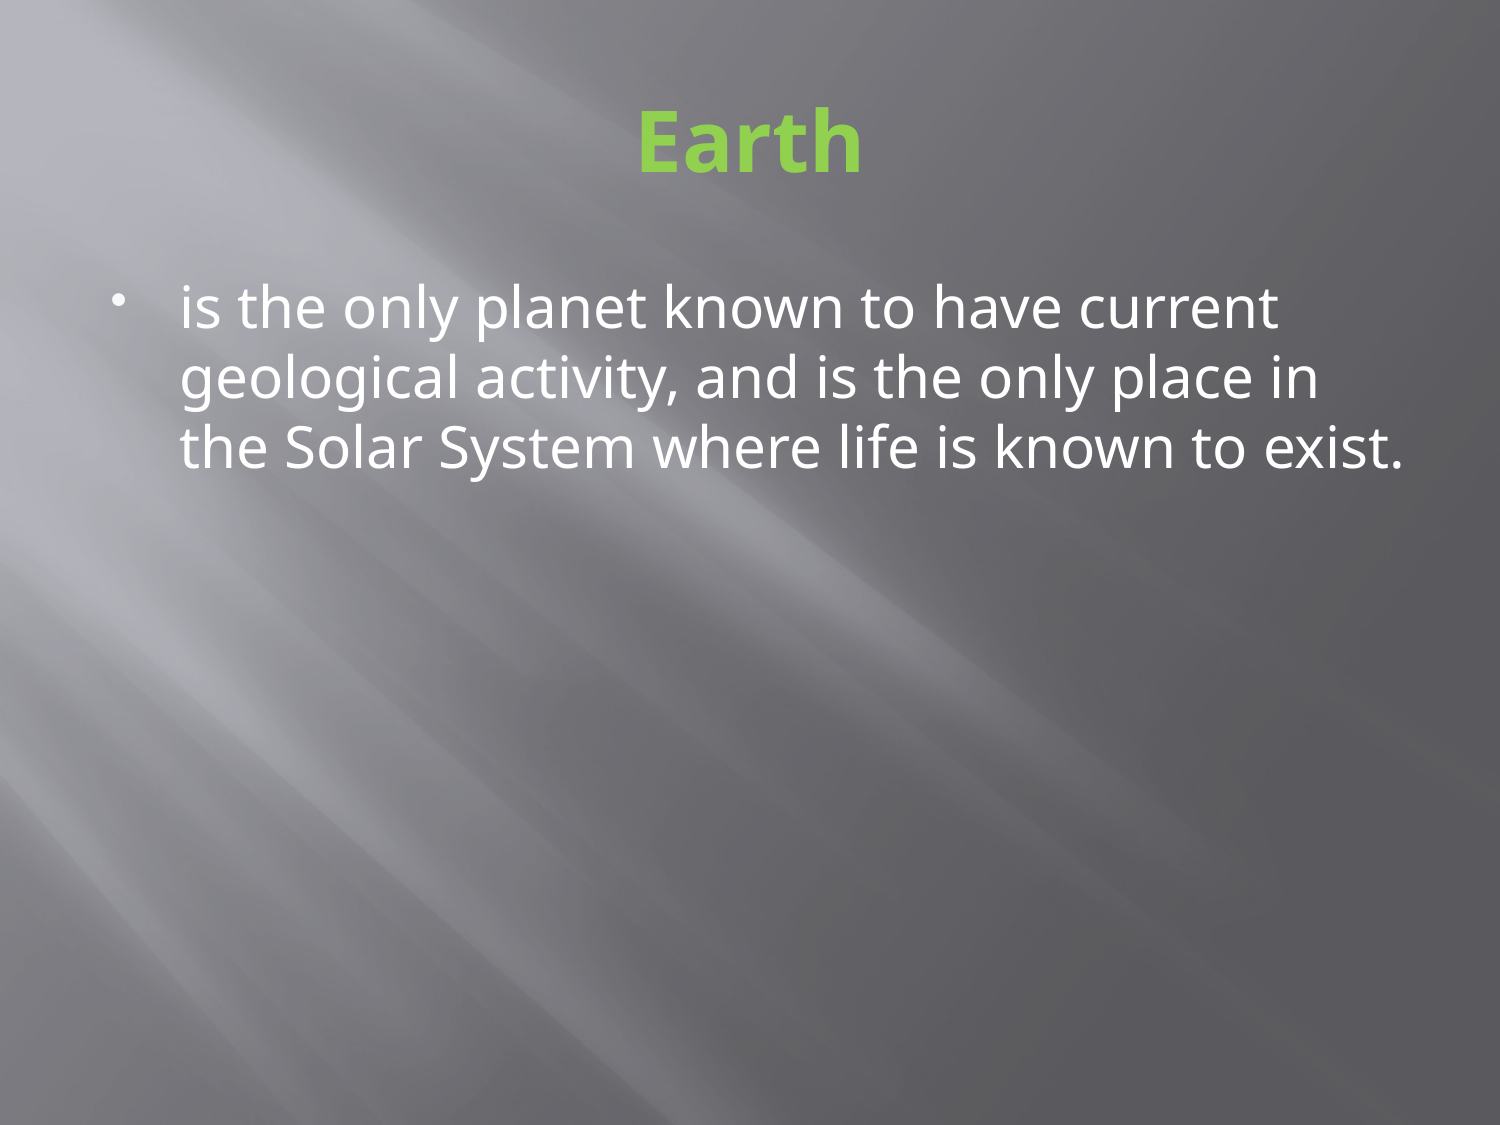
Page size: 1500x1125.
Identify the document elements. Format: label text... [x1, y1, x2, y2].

title Earth [75, 45, 1425, 233]
list is the only planet known to have current geological activity, and is the only place in the Solar System where life is known to exist. [75, 262, 1425, 1035]
